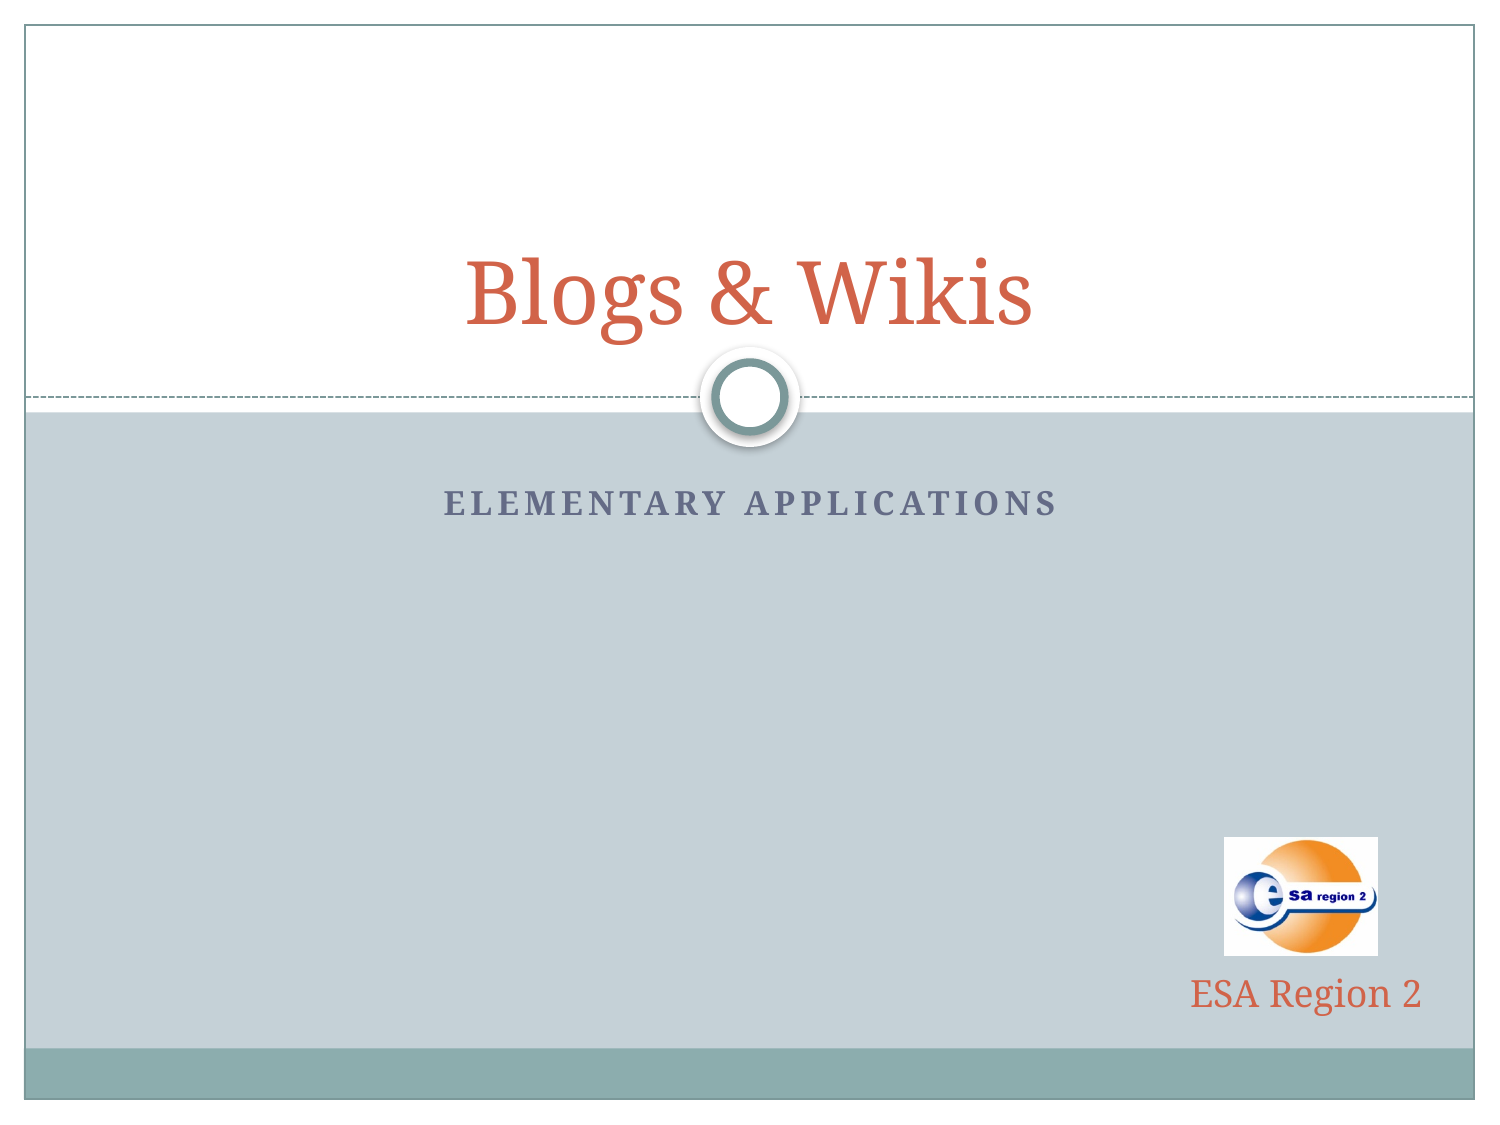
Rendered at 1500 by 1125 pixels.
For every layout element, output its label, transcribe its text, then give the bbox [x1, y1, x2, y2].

text_box ESA Region 2 [1149, 962, 1438, 1023]
picture [1224, 837, 1379, 957]
title Blogs & Wikis [112, 62, 1388, 350]
subtitle Elementary applications [225, 474, 1275, 763]
